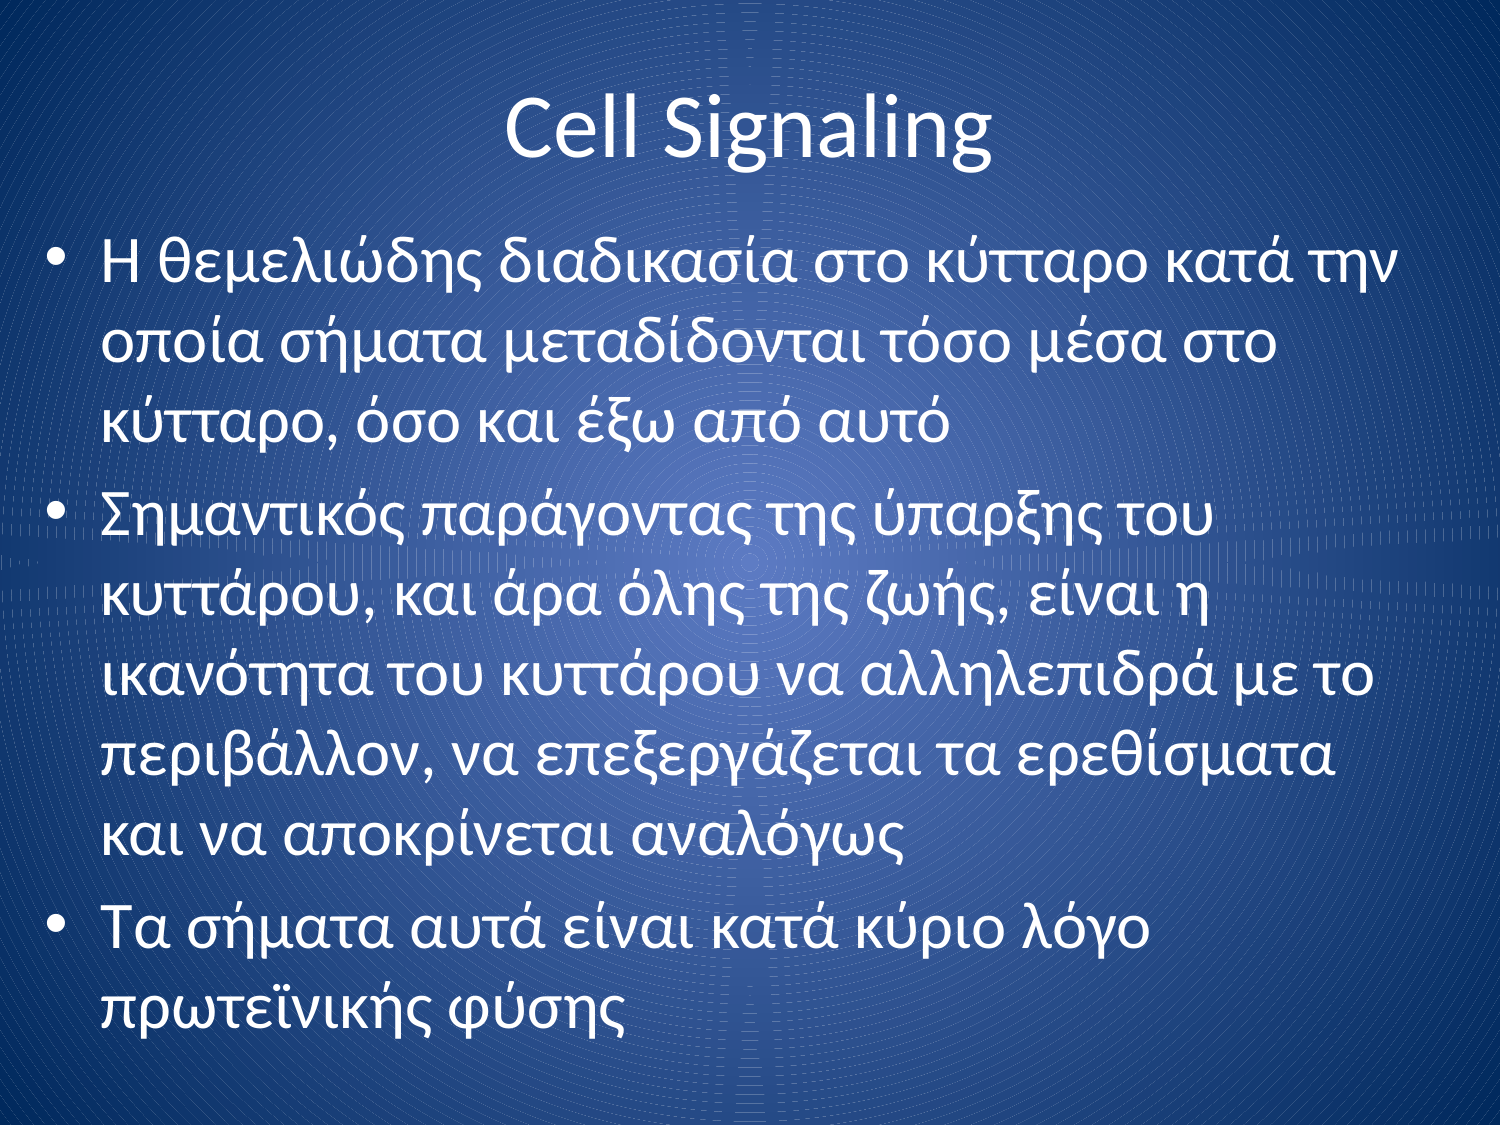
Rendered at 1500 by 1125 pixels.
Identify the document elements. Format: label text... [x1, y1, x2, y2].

list Η θεμελιώδης διαδικασία στο κύτταρο κατά την οποία σήματα μεταδίδονται τόσο μέσα στο κύτταρο, όσο και έξω από αυτό Σημαντικός παράγοντας της ύπαρξης του κυττάρου, και άρα όλης της ζωής, είναι η ικανότητα του κυττάρου να αλληλεπιδρά με το περιβάλλον, να επεξεργάζεται τα ερεθίσματα και να αποκρίνεται αναλόγως Τα σήματα αυτά είναι κατά κύριο λόγο πρωτεϊνικής φύσης [29, 208, 1425, 1071]
title Cell Signaling [75, 45, 1425, 197]
